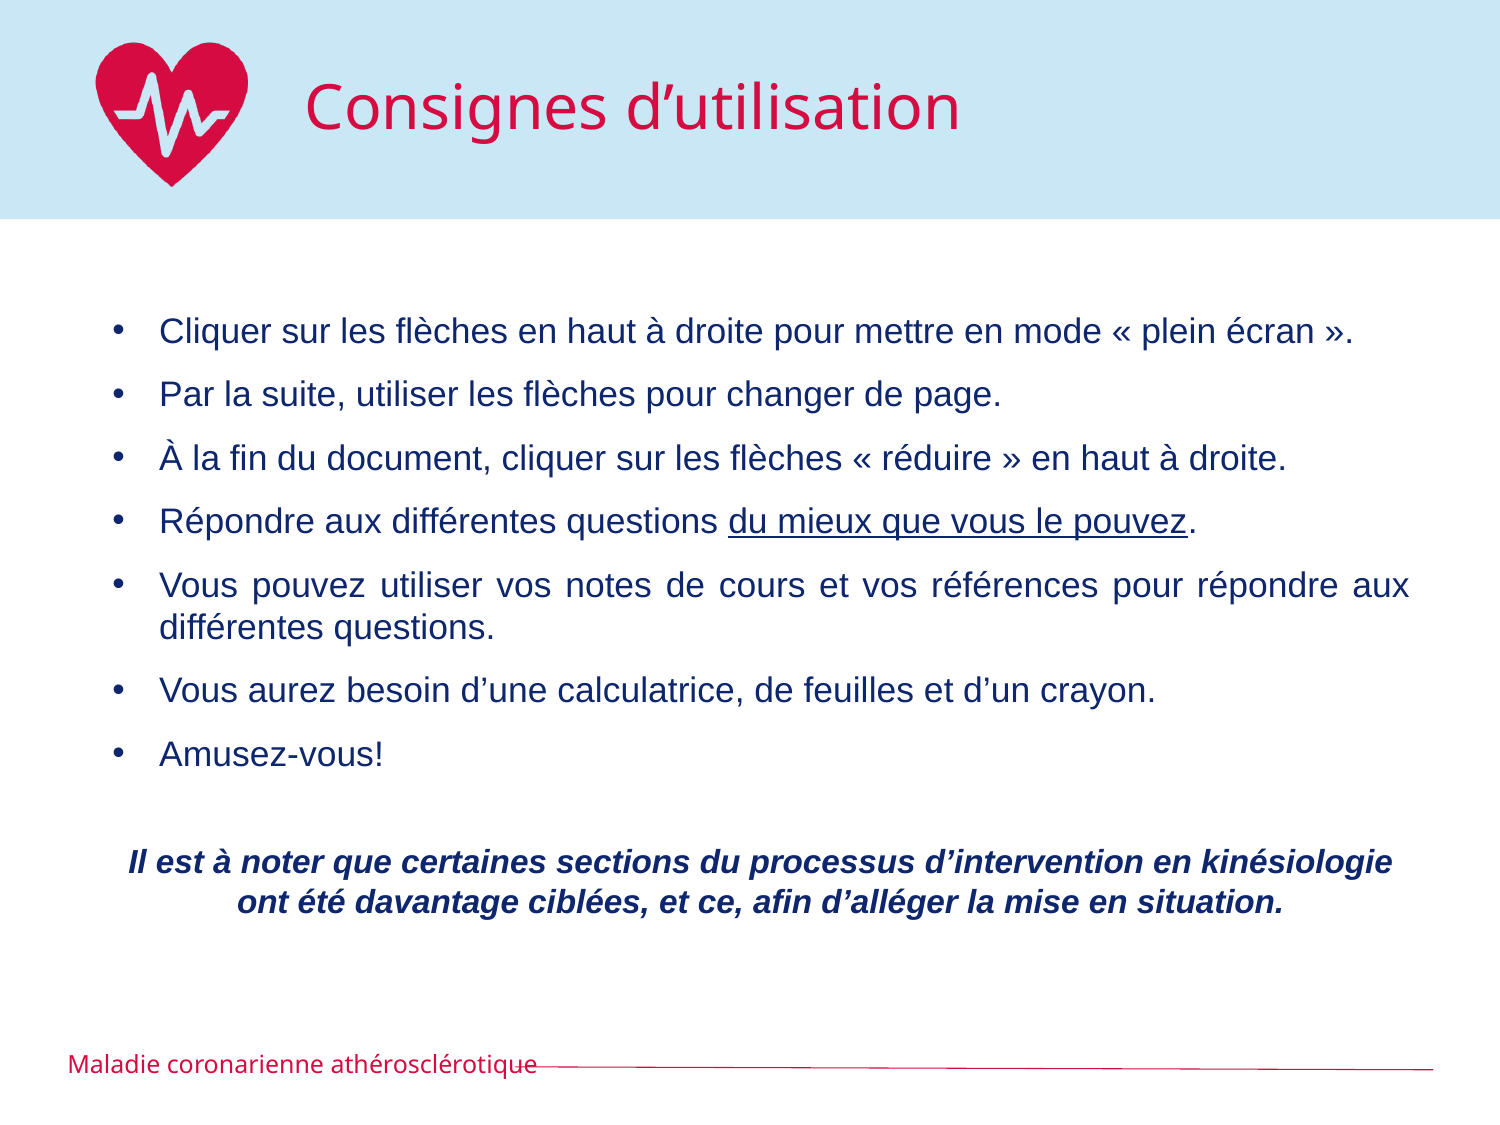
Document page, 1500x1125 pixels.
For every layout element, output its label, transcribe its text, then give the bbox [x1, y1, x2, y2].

picture [64, 7, 279, 222]
title Consignes d’utilisation [289, 59, 1397, 160]
text_box Cliquer sur les flèches en haut à droite pour mettre en mode « plein écran ». Par la suite, utiliser les flèches pour changer de page. À la fin du document, cliquer sur les flèches « réduire » en haut à droite. Répondre aux différentes questions du mieux que vous le pouvez. Vous pouvez utiliser vos notes de cours et vos références pour répondre aux différentes questions. Vous aurez besoin d’une calculatrice, de feuilles et d’un crayon. Amusez-vous! Il est à noter que certaines sections du processus d’intervention en kinésiologie ont été davantage ciblées, et ce, afin d’alléger la mise en situation. [97, 300, 1426, 928]
